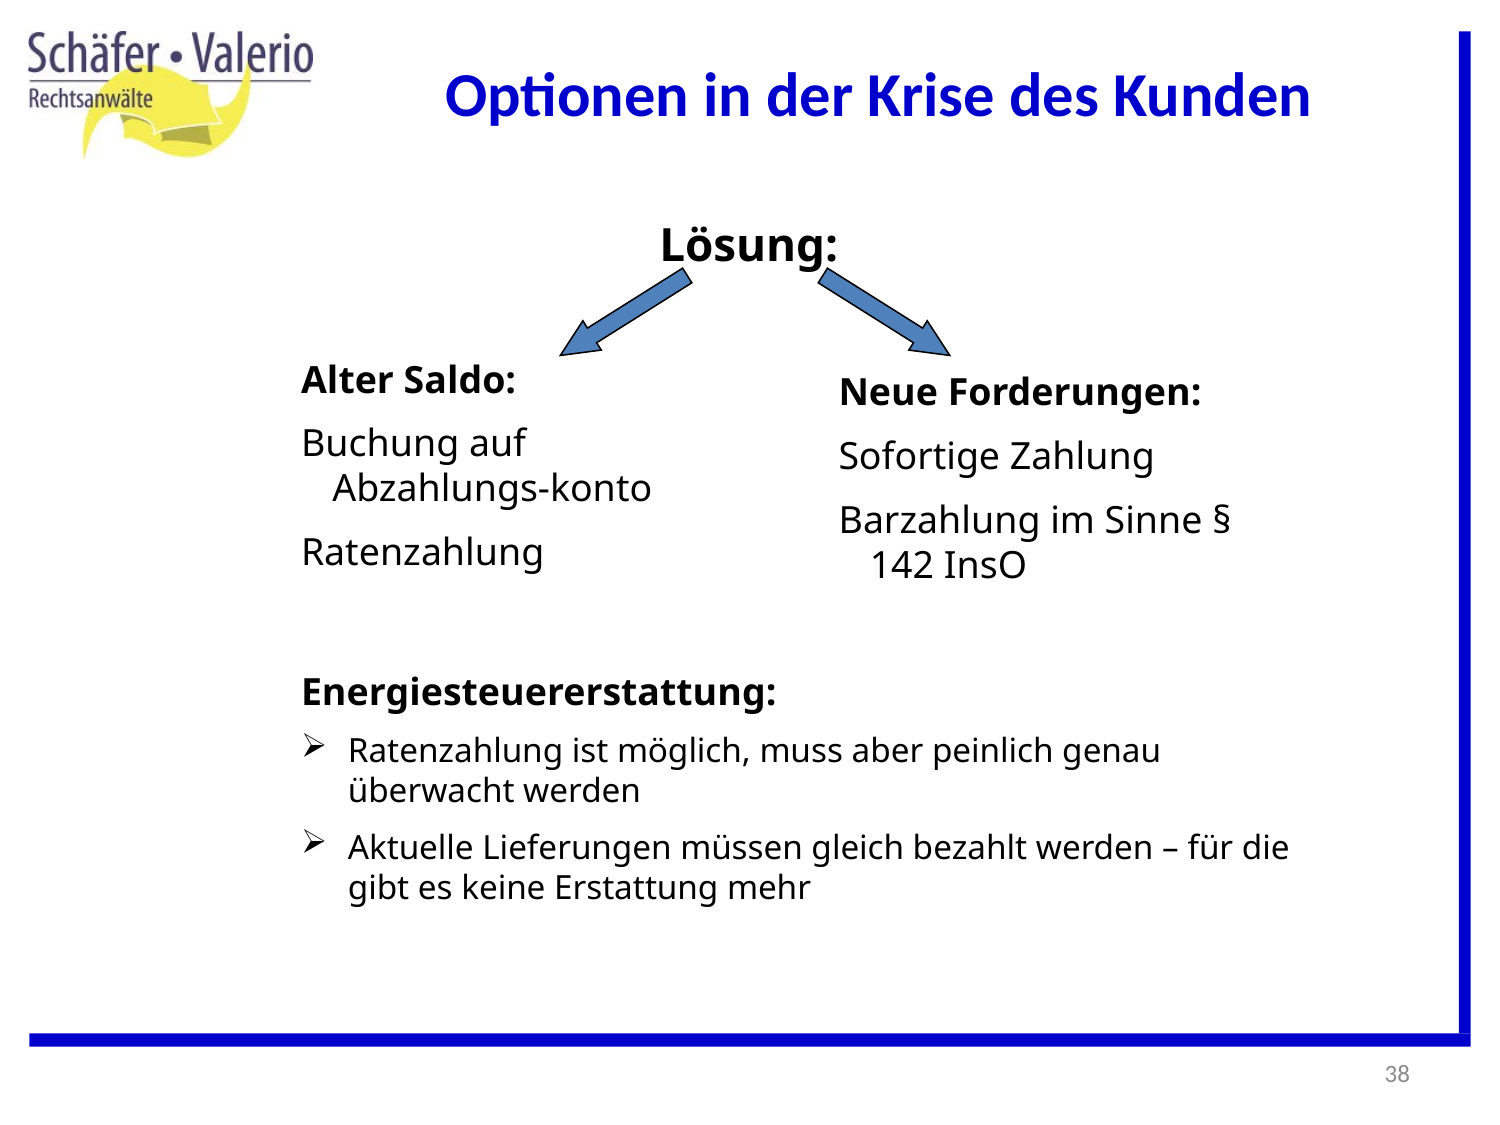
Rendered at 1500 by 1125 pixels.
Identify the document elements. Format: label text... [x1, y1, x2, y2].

picture [28, 31, 314, 160]
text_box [29, 31, 1471, 1048]
slide_number 38 [1074, 1055, 1425, 1103]
